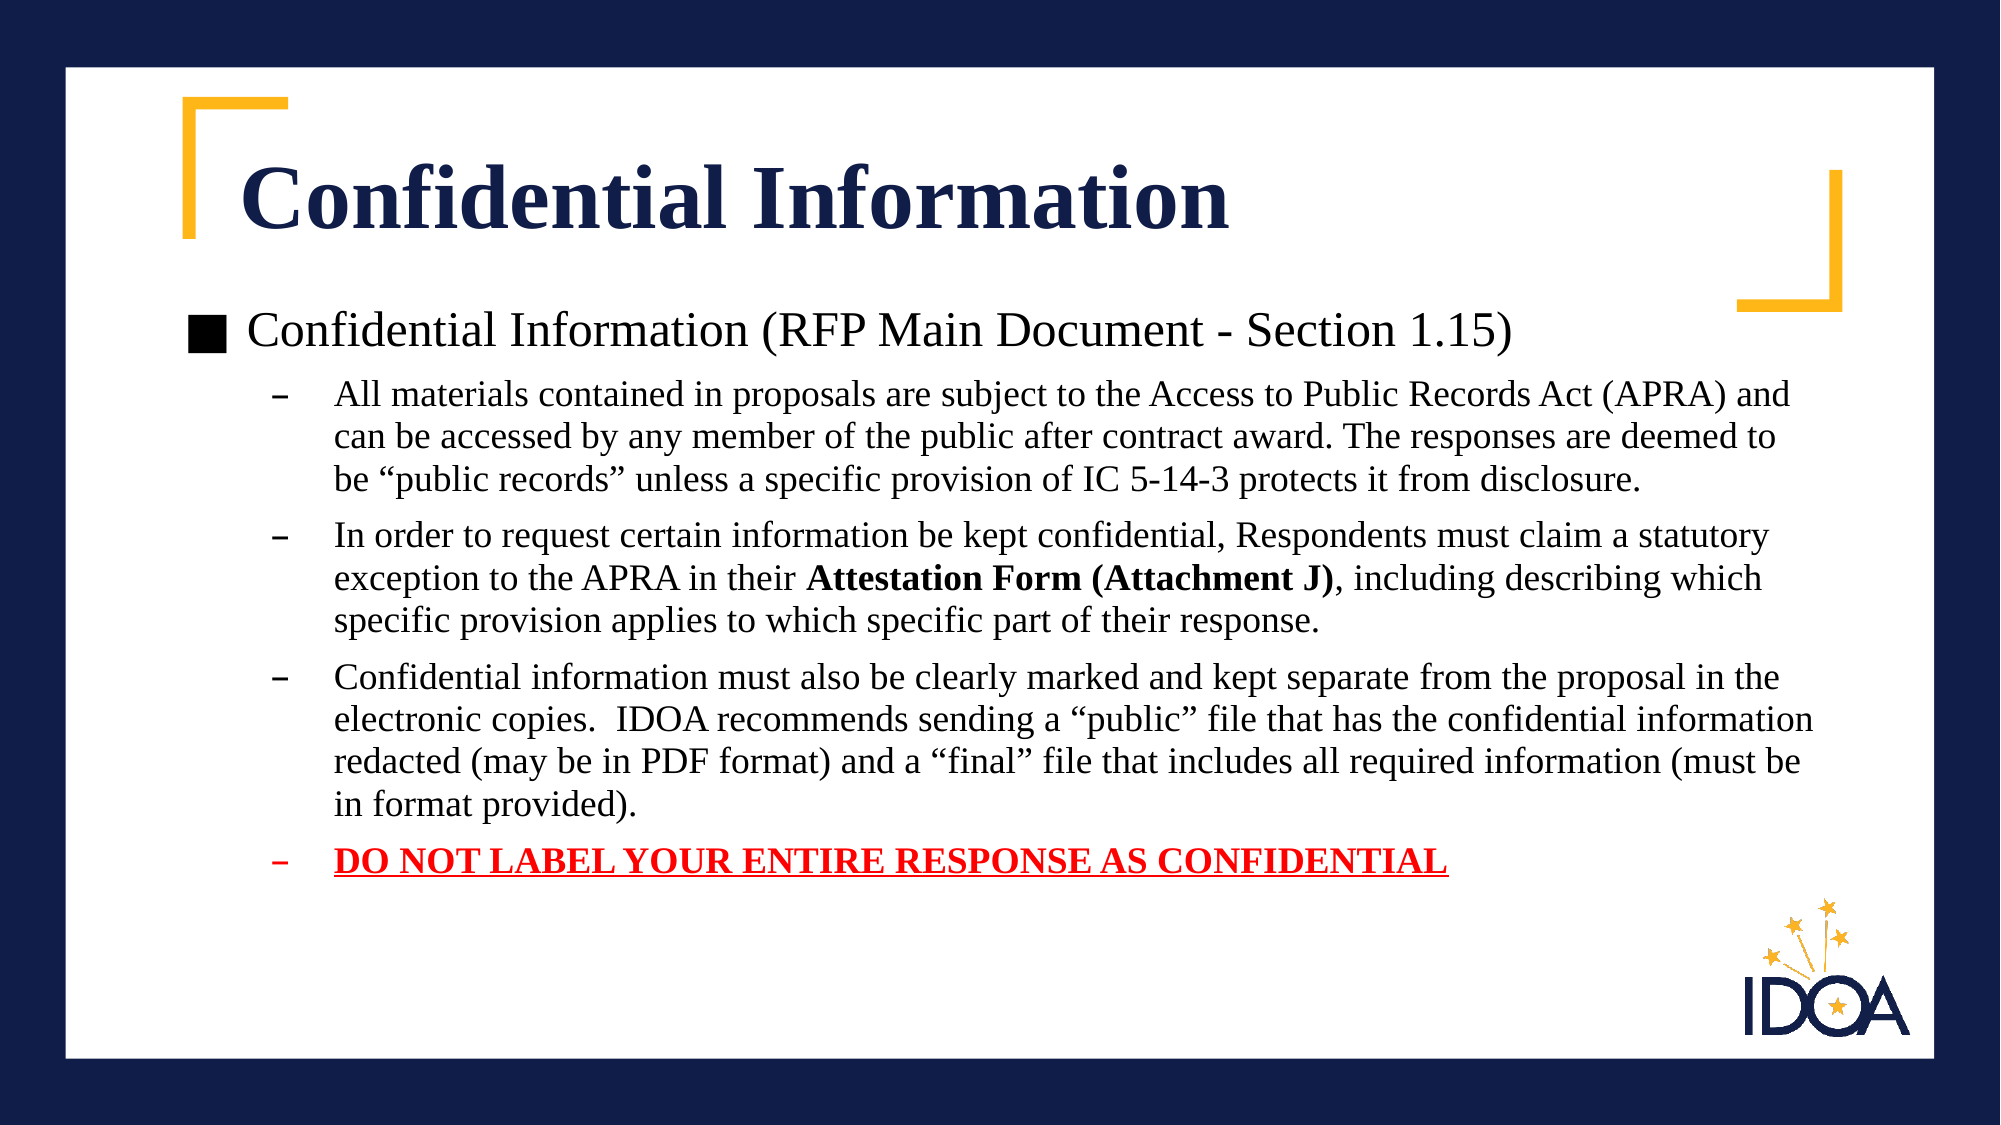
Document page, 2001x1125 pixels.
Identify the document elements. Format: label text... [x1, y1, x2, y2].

picture [1702, 857, 1959, 1114]
list Confidential Information (RFP Main Document - Section 1.15) All materials contained in proposals are subject to the Access to Public Records Act (APRA) and can be accessed by any member of the public after contract award. The responses are deemed to be “public records” unless a specific provision of IC 5-14-3 protects it from disclosure. In order to request certain information be kept confidential, Respondents must claim a statutory exception to the APRA in their Attestation Form (Attachment J), including describing which specific provision applies to which specific part of their response. Confidential information must also be clearly marked and kept separate from the proposal in the electronic copies. IDOA recommends sending a “public” file that has the confidential information redacted (may be in PDF format) and a “final” file that includes all required information (must be in format provided). DO NOT LABEL YOUR ENTIRE RESPONSE AS CONFIDENTIAL [168, 294, 1832, 908]
title Confidential Information [225, 142, 1800, 279]
